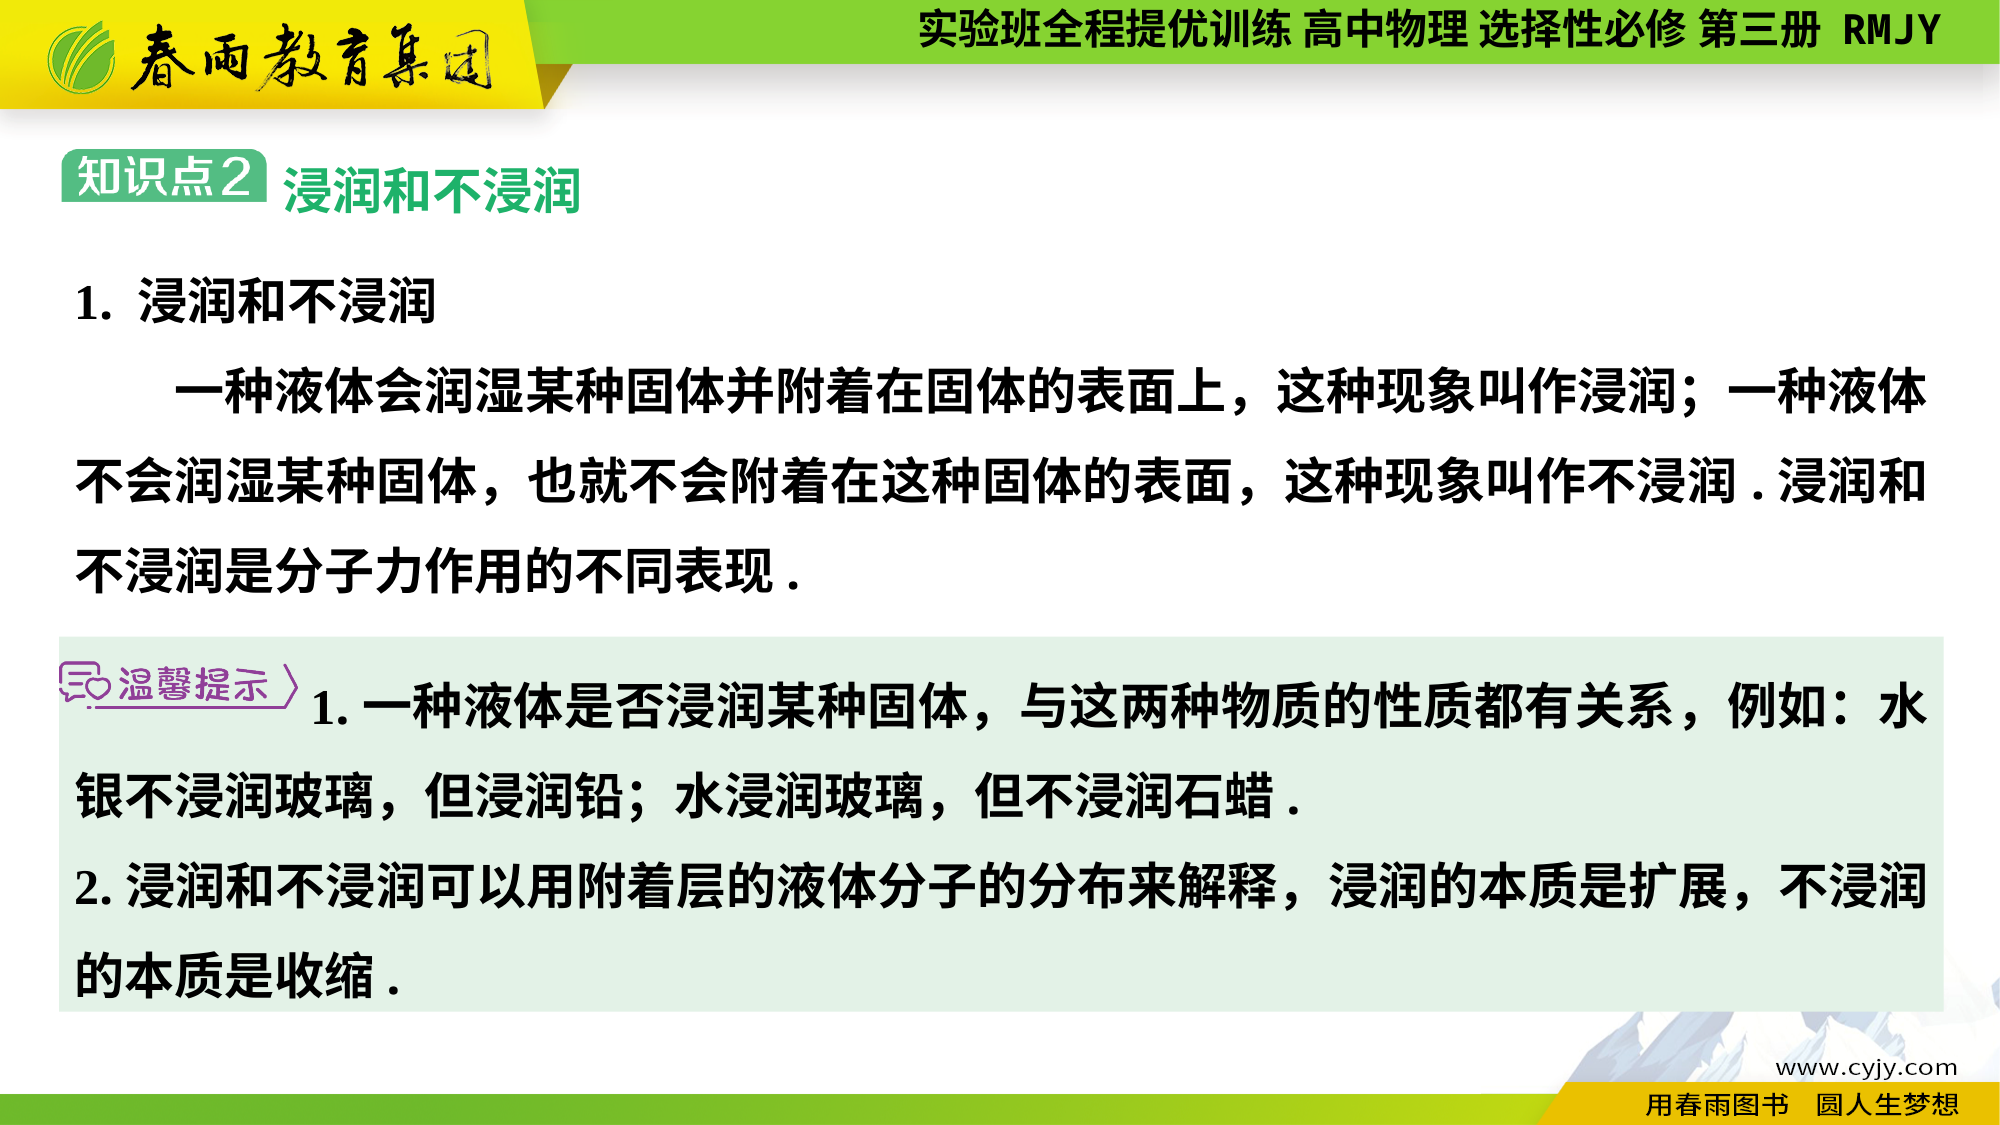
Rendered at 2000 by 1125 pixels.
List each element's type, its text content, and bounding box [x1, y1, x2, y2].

text_box 1.一种液体是否浸润某种固体，与这两种物质的性质都有关系，例如：水银不浸润玻璃，但浸润铅；水浸润玻璃，但不浸润石蜡. 2.浸润和不浸润可以用附着层的液体分子的分布来解释，浸润的本质是扩展，不浸润的本质是收缩. [59, 636, 1944, 1012]
picture [0, 0, 2000, 1125]
list 1. 浸润和不浸润 一种液体会润湿某种固体并附着在固体的表面上，这种现象叫作浸润；一种液体不会润湿某种固体，也就不会附着在这种固体的表面，这种现象叫作不浸润.浸润和不浸润是分子力作用的不同表现. [59, 231, 1944, 599]
text_box 浸润和不浸润 [267, 122, 1944, 228]
